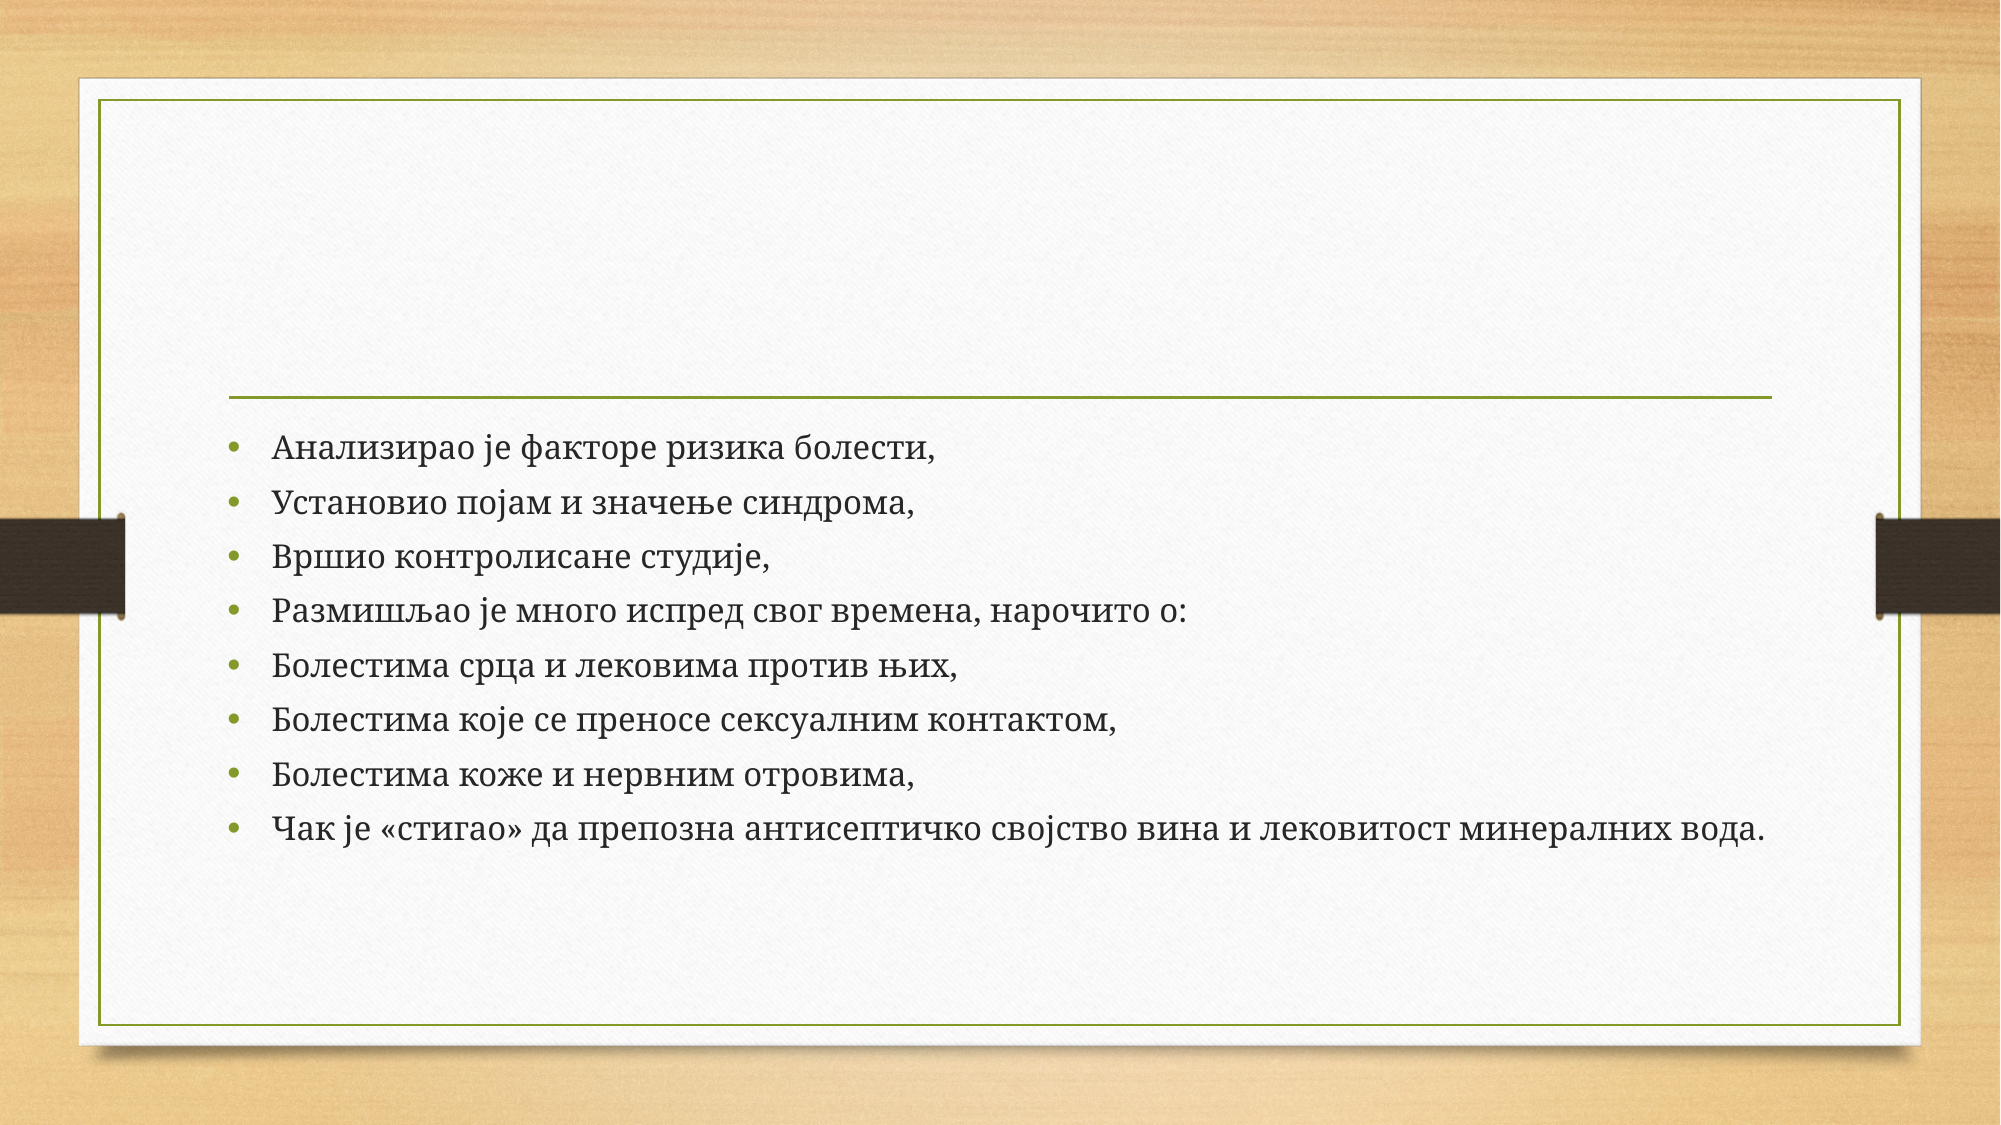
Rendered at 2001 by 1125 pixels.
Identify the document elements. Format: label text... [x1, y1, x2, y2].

picture [0, 0, 2001, 1125]
list Анализирао је факторе ризика болести, Установио појам и значење синдрома, Вршио контролисане студије, Размишљао је много испред свог времена, нарочито о: Болестима срца и лековима против њих, Болестима које се преносе сексуалним контактом, Болестима коже и нервним отровима, Чак је «стигао» да препозна антисептичко својство вина и лековитост минералних вода. [212, 419, 1788, 964]
